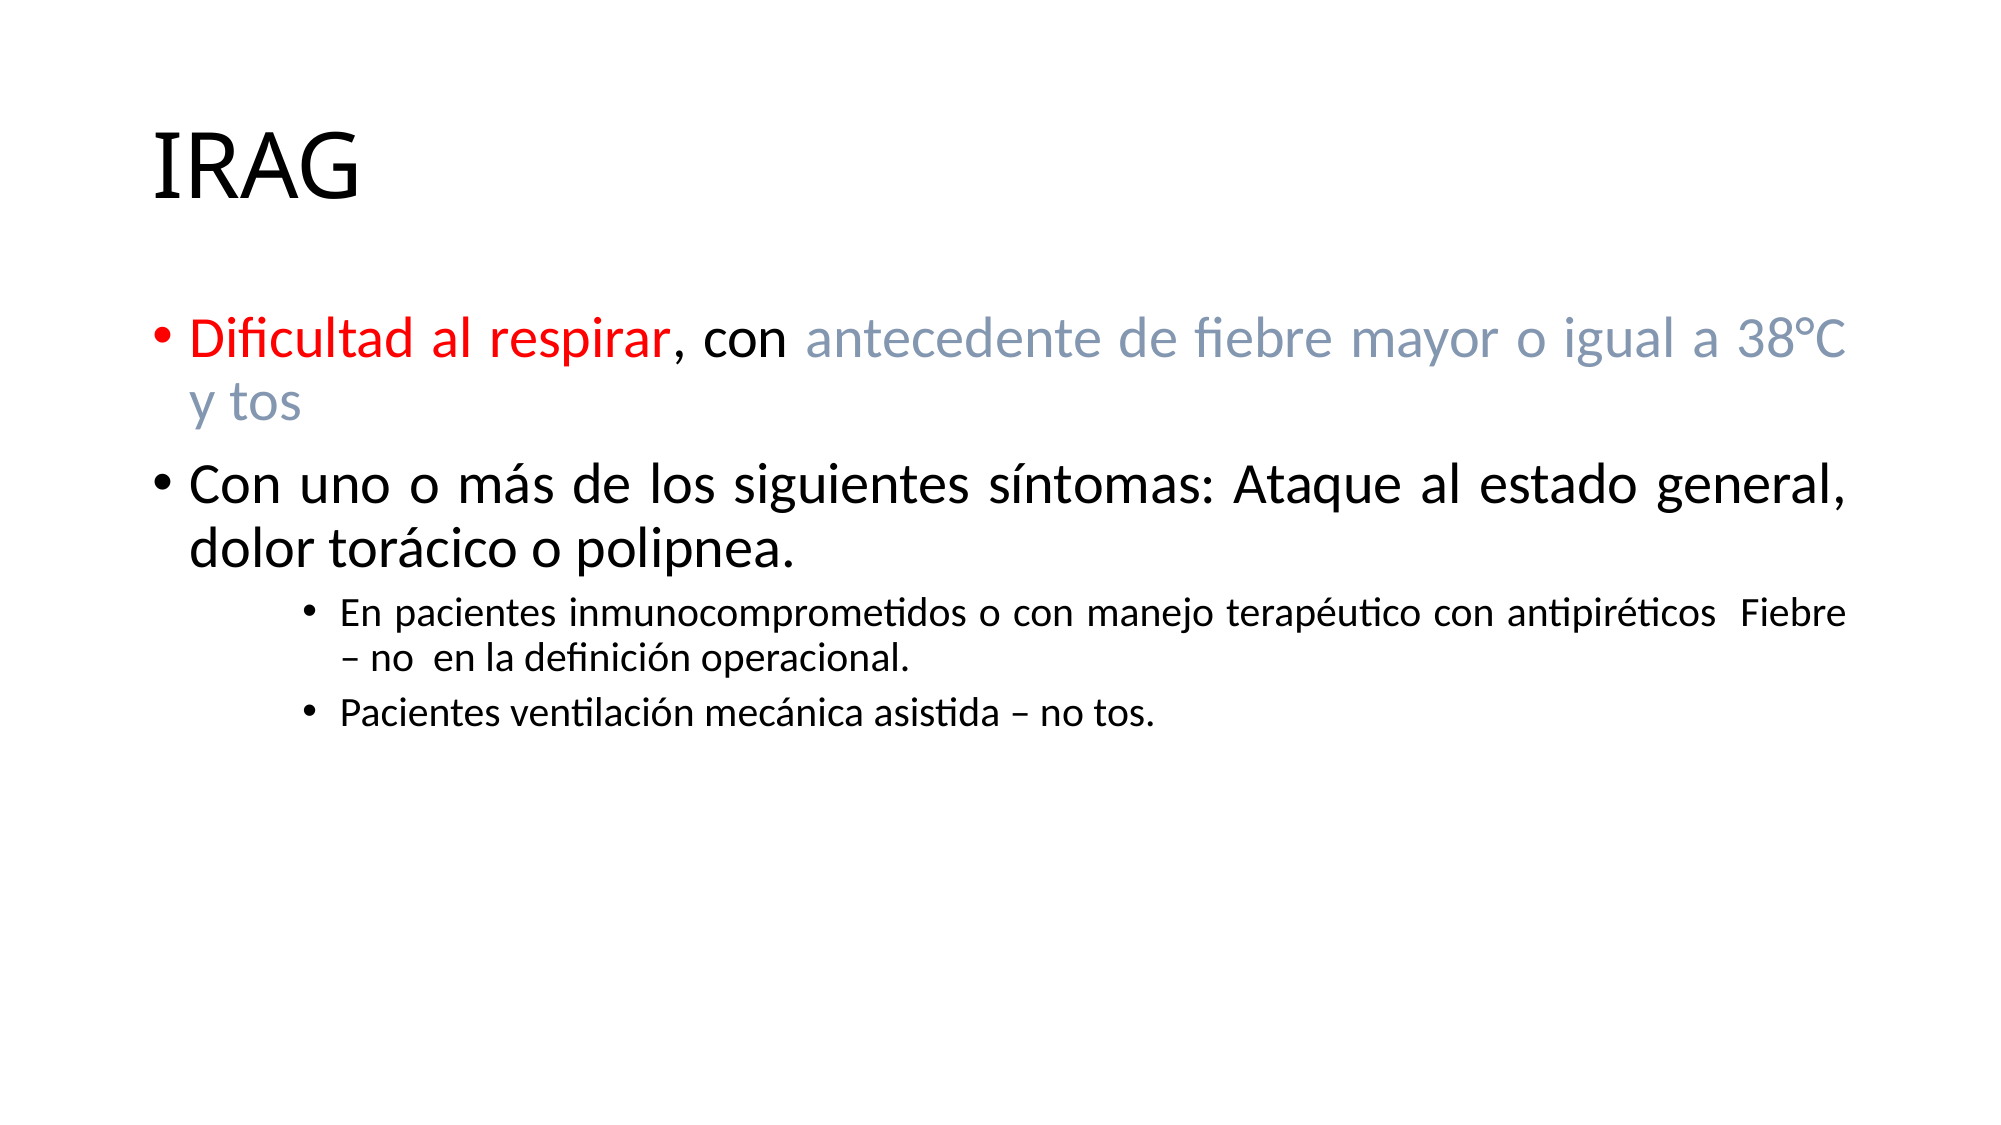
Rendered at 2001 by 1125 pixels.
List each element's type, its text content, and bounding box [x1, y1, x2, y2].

list Dificultad al respirar, con antecedente de fiebre mayor o igual a 38°C y tos Con uno o más de los siguientes síntomas: Ataque al estado general, dolor torácico o polipnea. En pacientes inmunocomprometidos o con manejo terapéutico con antipiréticos Fiebre – no en la definición operacional. Pacientes ventilación mecánica asistida – no tos. [137, 299, 1863, 1014]
title IRAG [137, 59, 1863, 278]
